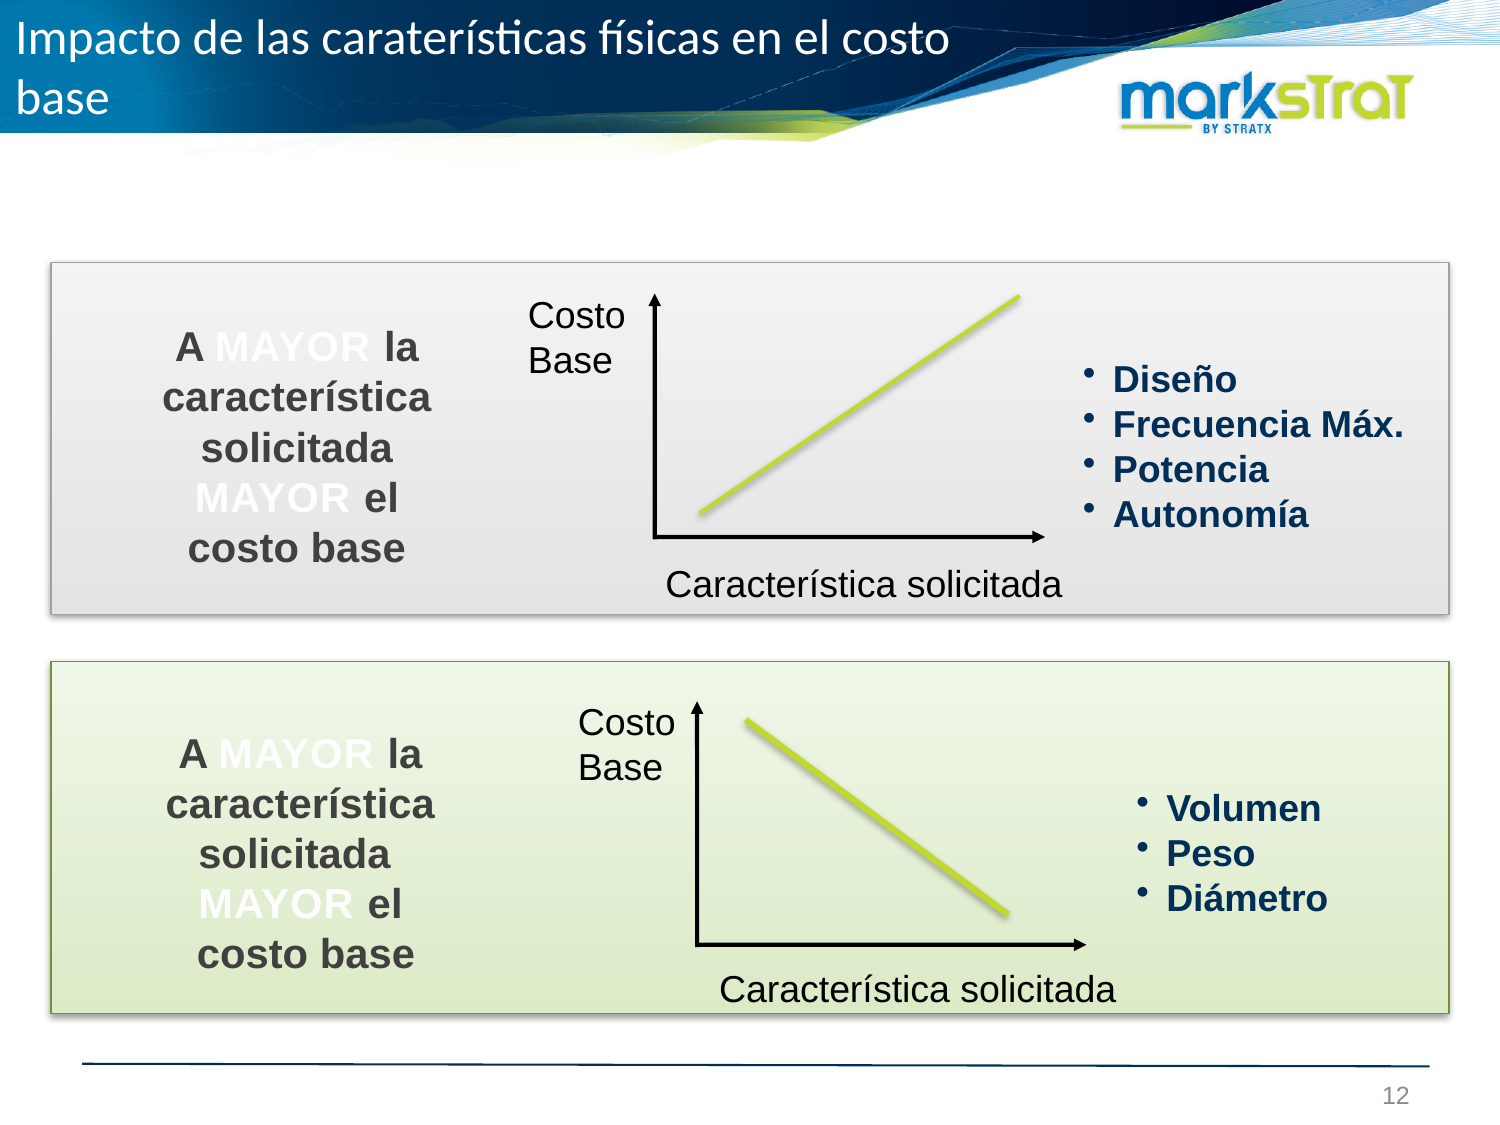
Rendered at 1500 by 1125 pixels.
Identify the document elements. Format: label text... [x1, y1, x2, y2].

picture [0, 0, 1500, 1125]
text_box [50, 661, 1450, 1018]
title Impacto de las caraterísticas físicas en el costo base [0, 0, 988, 129]
slide_number 12 [1074, 1065, 1425, 1125]
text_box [50, 262, 1450, 615]
